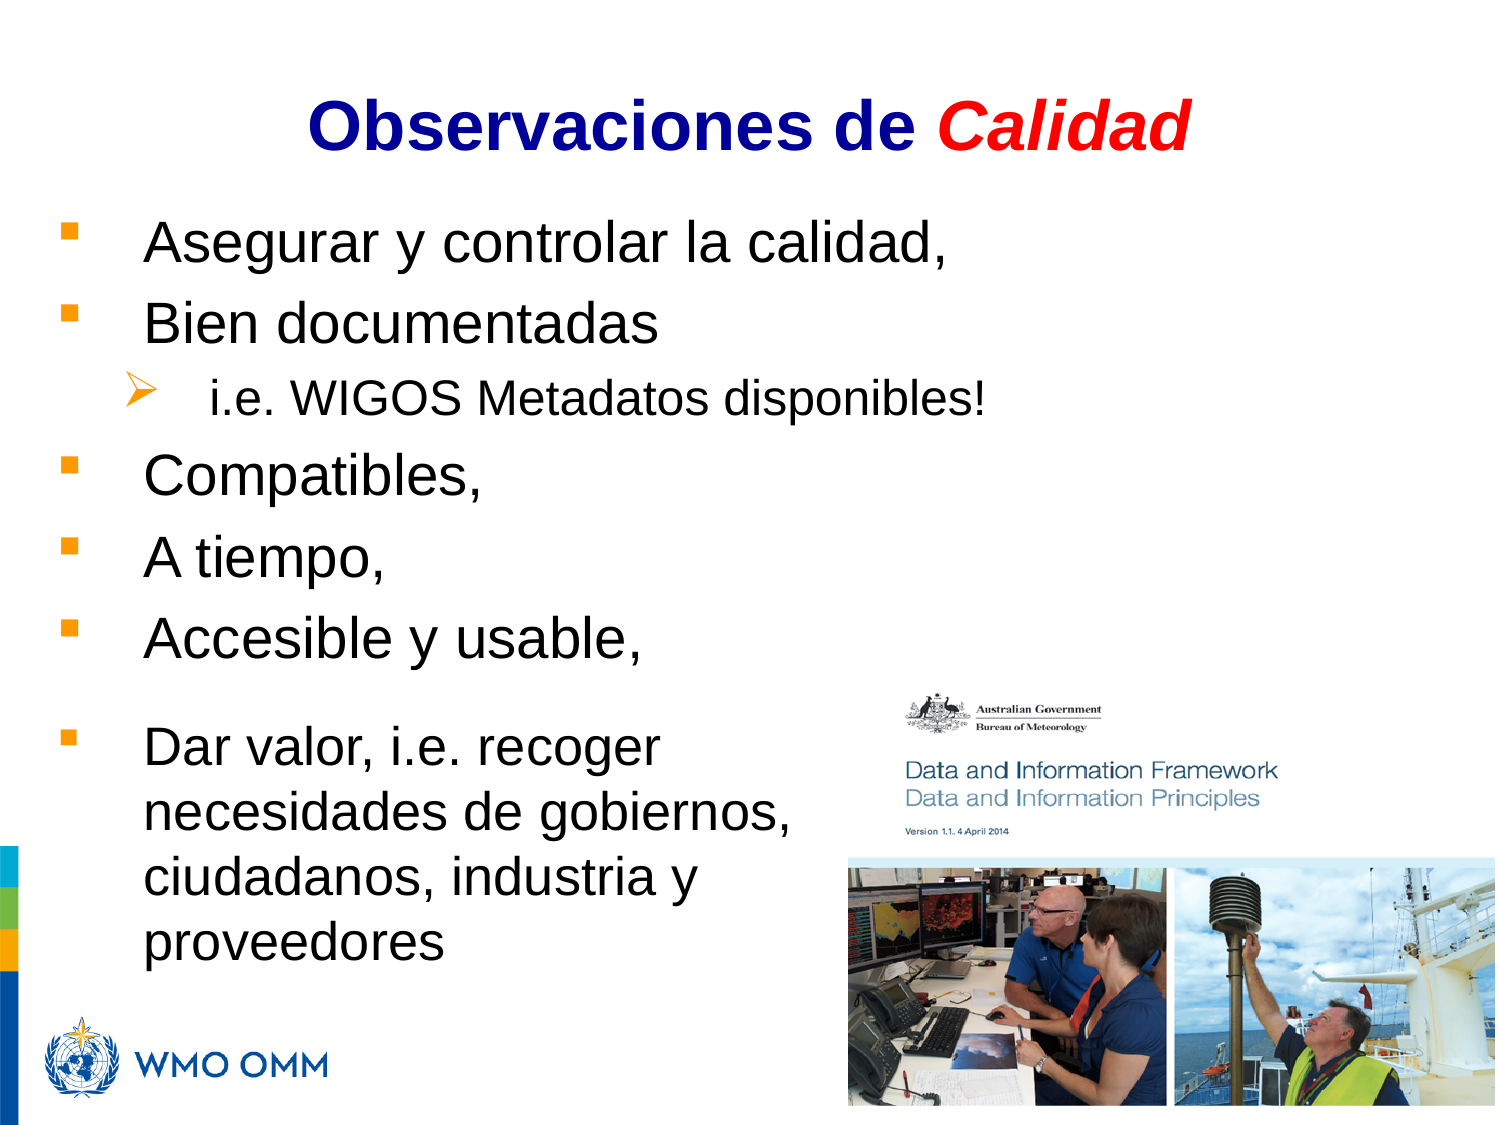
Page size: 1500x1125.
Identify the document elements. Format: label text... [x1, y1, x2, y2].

picture [848, 680, 1495, 1107]
list Asegurar y controlar la calidad, Bien documentadas i.e. WIGOS Metadatos disponibles! Compatibles, A tiempo, Accesible y usable, [41, 196, 1425, 704]
list Dar valor, i.e. recoger necesidades de gobiernos, ciudadanos, industria y proveedores [41, 704, 843, 1000]
title Observaciones de Calidad [75, 32, 1425, 196]
picture [0, 844, 327, 1125]
